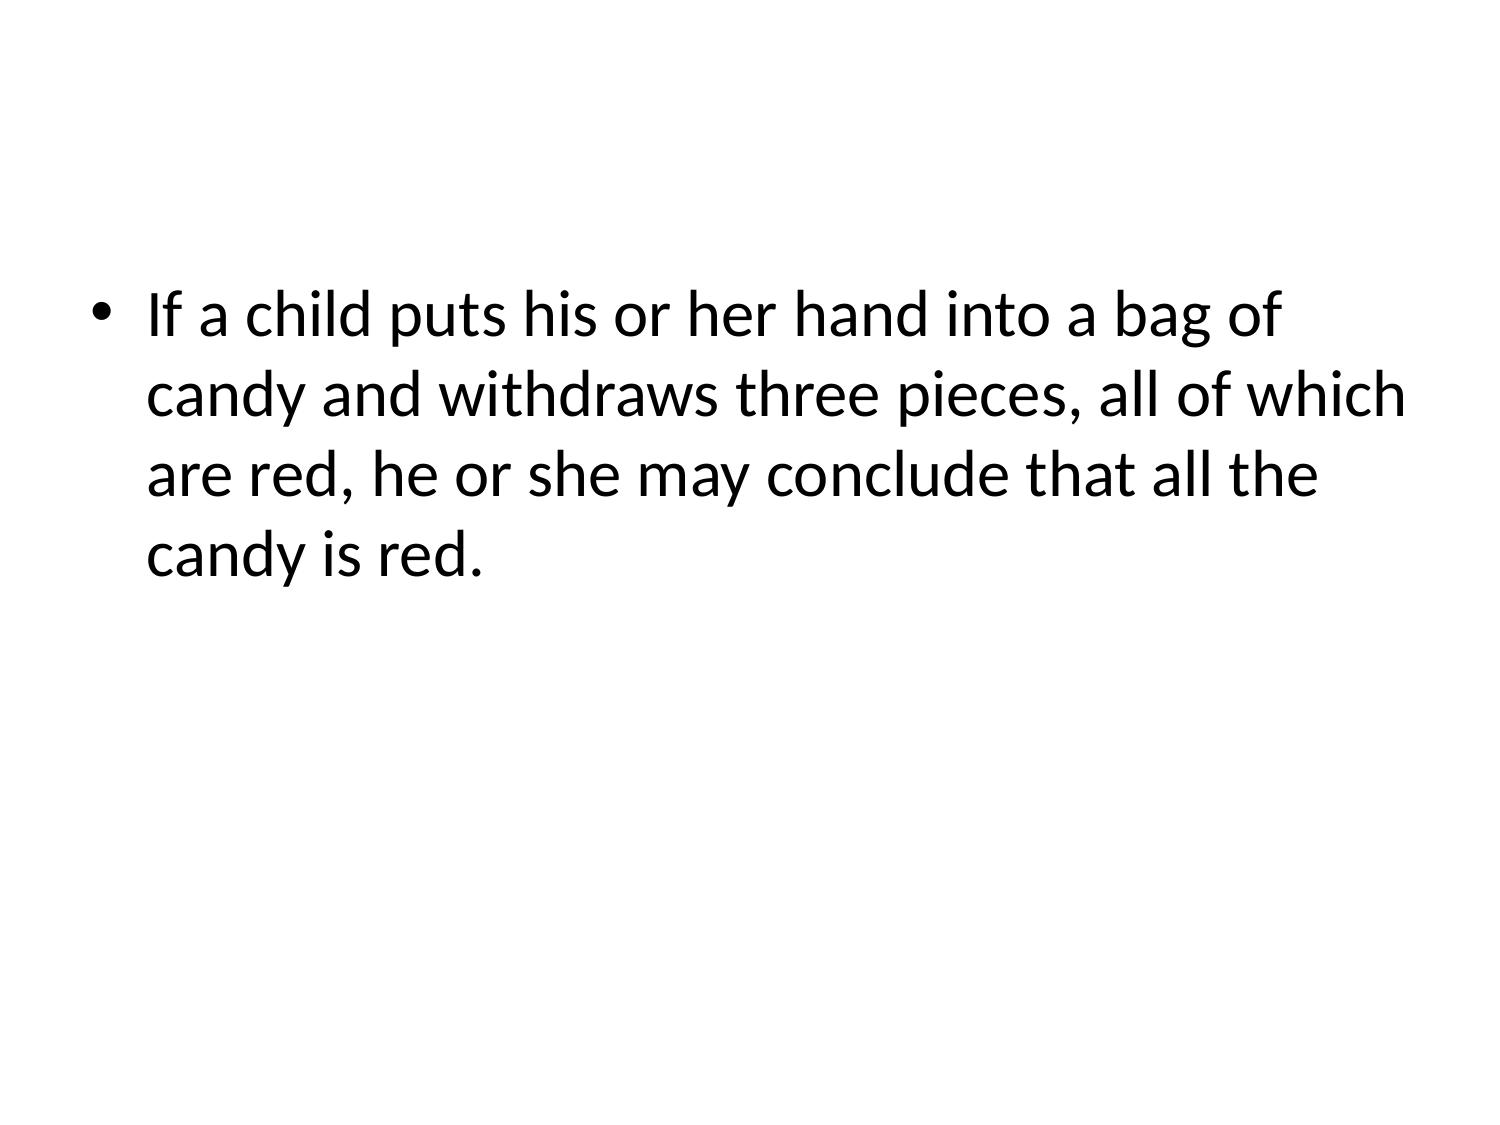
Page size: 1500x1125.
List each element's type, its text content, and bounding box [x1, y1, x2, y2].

list If a child puts his or her hand into a bag of candy and withdraws three pieces, all of which are red, he or she may conclude that all the candy is red. [75, 262, 1425, 1005]
